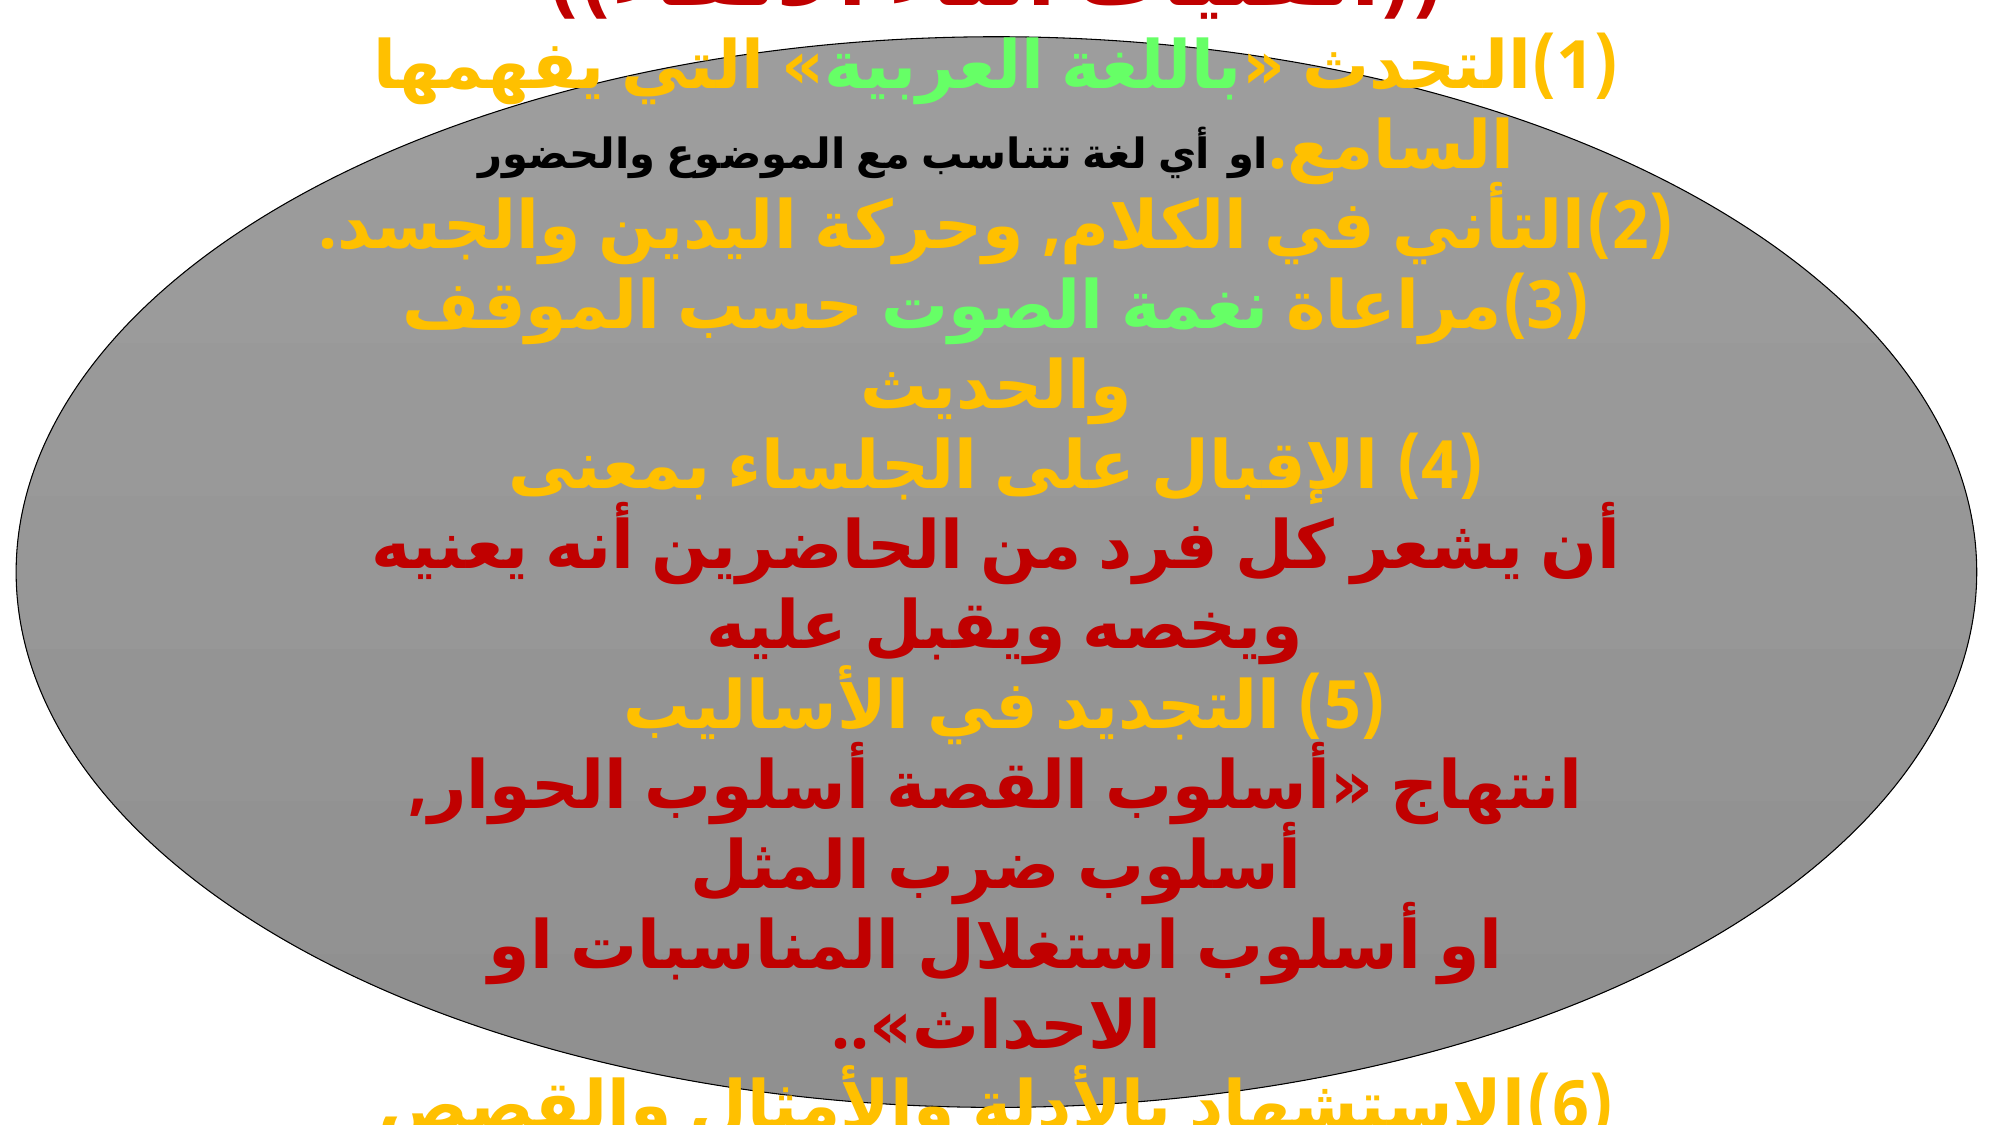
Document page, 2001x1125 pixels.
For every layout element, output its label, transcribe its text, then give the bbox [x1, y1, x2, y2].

title .... [16, 36, 942, 543]
title .... [1055, 728, 1936, 1108]
text_box ((الفنيات اثناء الالقاء)) (1)التحدث «باللغة العربية» التي يفهمها السامع.او أي لغة تتناسب مع الموضوع والحضور (2)التأني في الكلام, وحركة اليدين والجسد. (3)مراعاة نغمة الصوت حسب الموقف والحديث (4) الإقبال على الجلساء بمعنى أن يشعر كل فرد من الحاضرين أنه يعنيه ويخصه ويقبل عليه (5) التجديد في الأساليب انتهاج «أسلوب القصة أسلوب الحوار, أسلوب ضرب المثل او أسلوب استغلال المناسبات او الاحداث».. (6)الاستشهاد بالأدلة والأمثال والقصص والأشعار [15, 36, 1978, 1108]
title .... [1050, 36, 1936, 416]
title .... [16, 601, 938, 1108]
